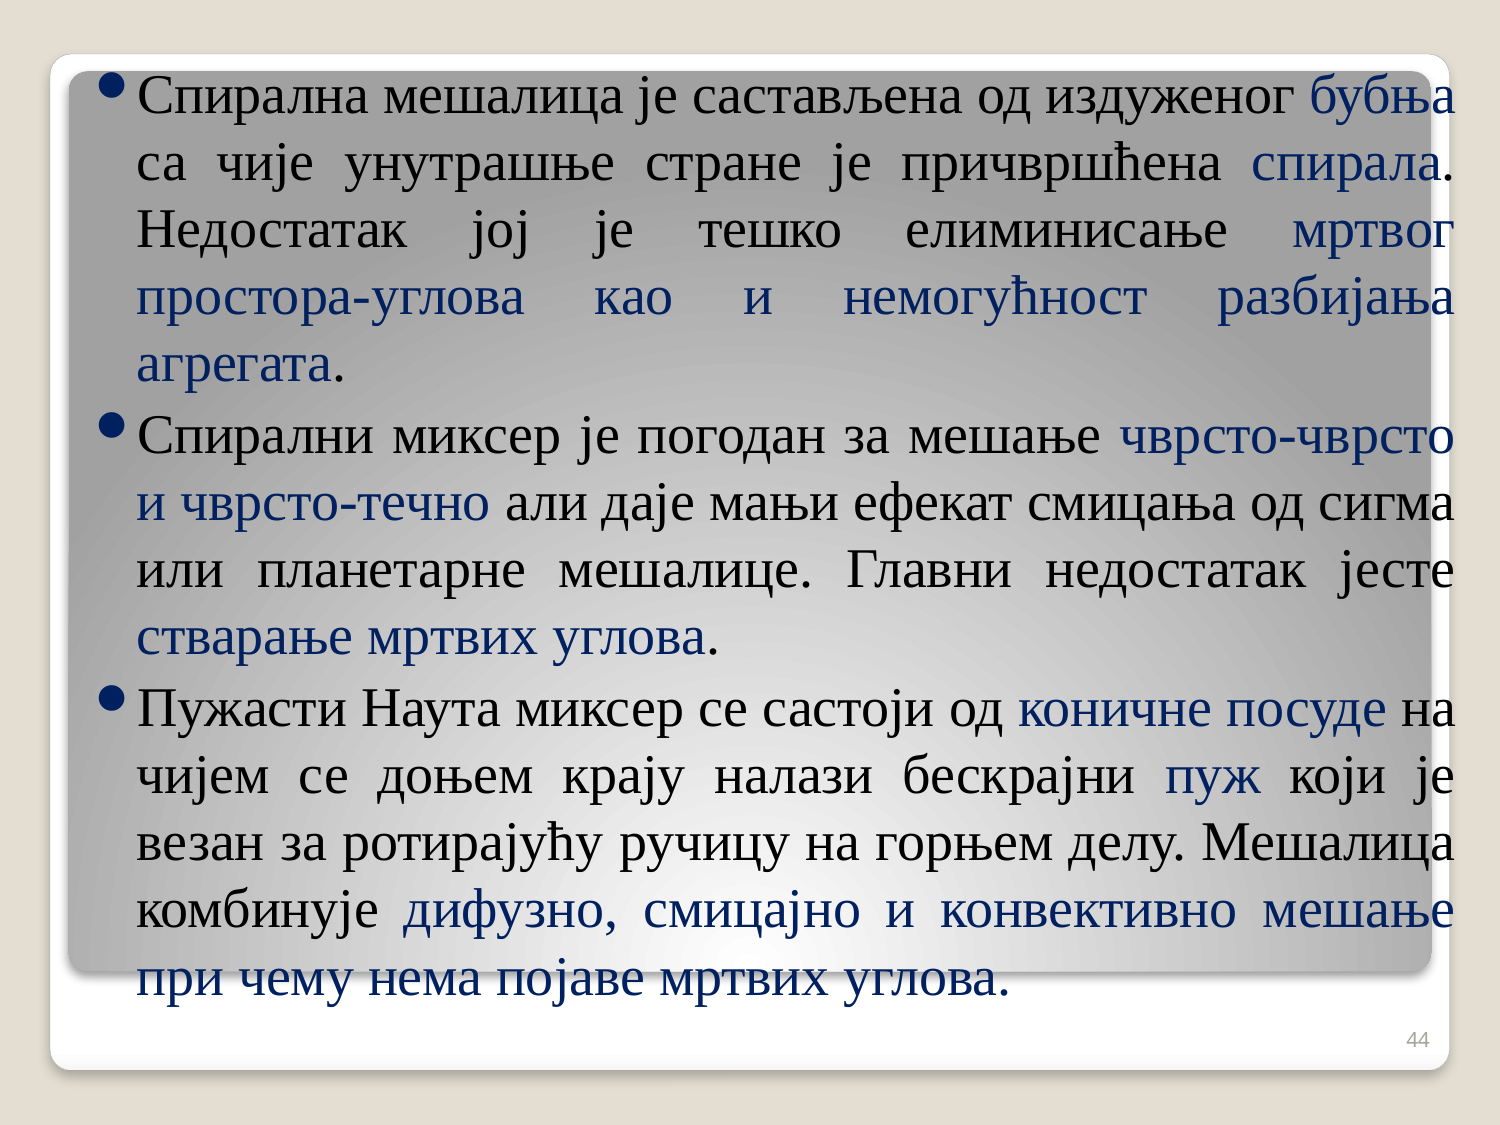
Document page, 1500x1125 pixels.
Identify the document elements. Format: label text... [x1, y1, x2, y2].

slide_number 44 [1369, 1002, 1445, 1063]
list Спирална мешалица је састављена од издуженог бубња са чије унутрашње стране је причвршћена спирала. Недостатак јој је тешко елиминисање мртвог простора-углова као и немогућност разбијања агрегата. Спирални миксер је погодан за мешање чврсто-чврсто и чврсто-течно али даје мањи ефекат смицања од сигма или планетарне мешалице. Главни недостатак јесте стварање мртвих углова. Пужасти Наута миксер се састоји од коничне посуде на чијем се доњем крају налази бескрајни пуж који је везан за ротирајућу ручицу на горњем делу. Мешалица комбинује дифузно, смицајно и конвективно мешање при чему нема појаве мртвих углова. [64, 42, 1471, 1071]
